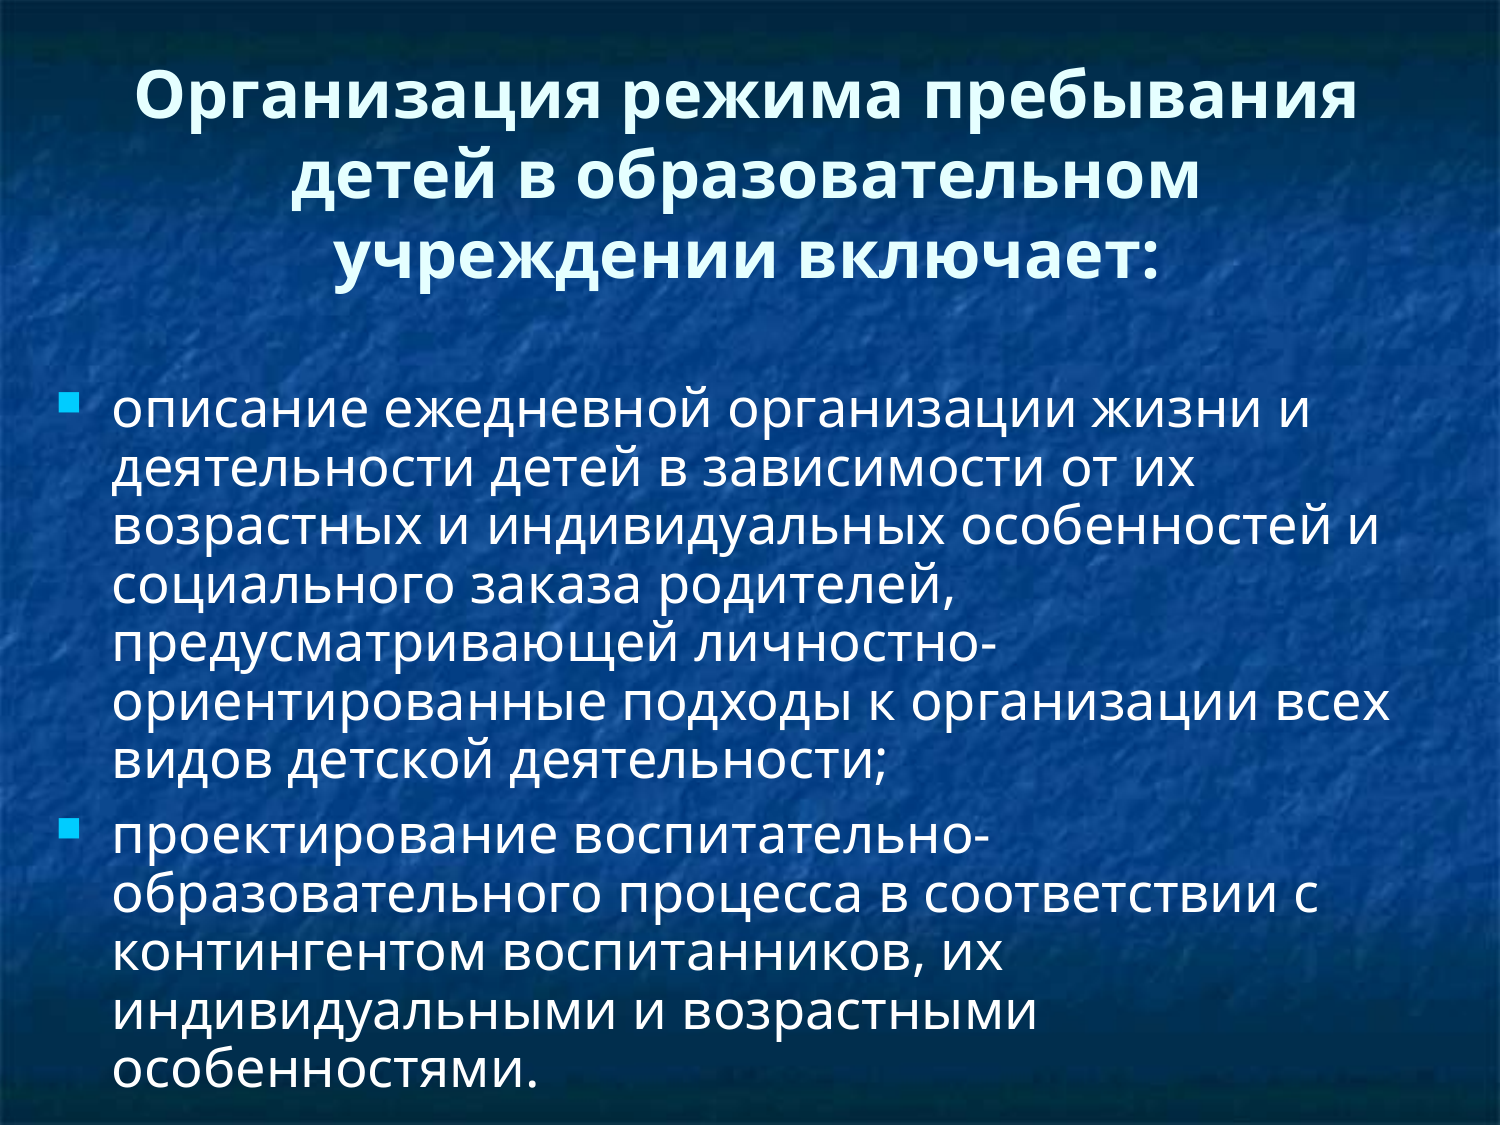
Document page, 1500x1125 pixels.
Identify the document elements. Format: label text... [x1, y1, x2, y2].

title Организация режима пребывания детей в образовательном учреждении включает: [52, 54, 1442, 291]
list описание ежедневной организации жизни и деятельности детей в зависимости от их возрастных и индивидуальных особенностей и социального заказа родителей, предусматривающей личностно-ориентированные подходы к организации всех видов детской деятельности; проектирование воспитательно-образовательного процесса в соответствии с контингентом воспитанников, их индивидуальными и возрастными особенностями. [40, 373, 1460, 1049]
picture [0, 0, 1500, 1125]
